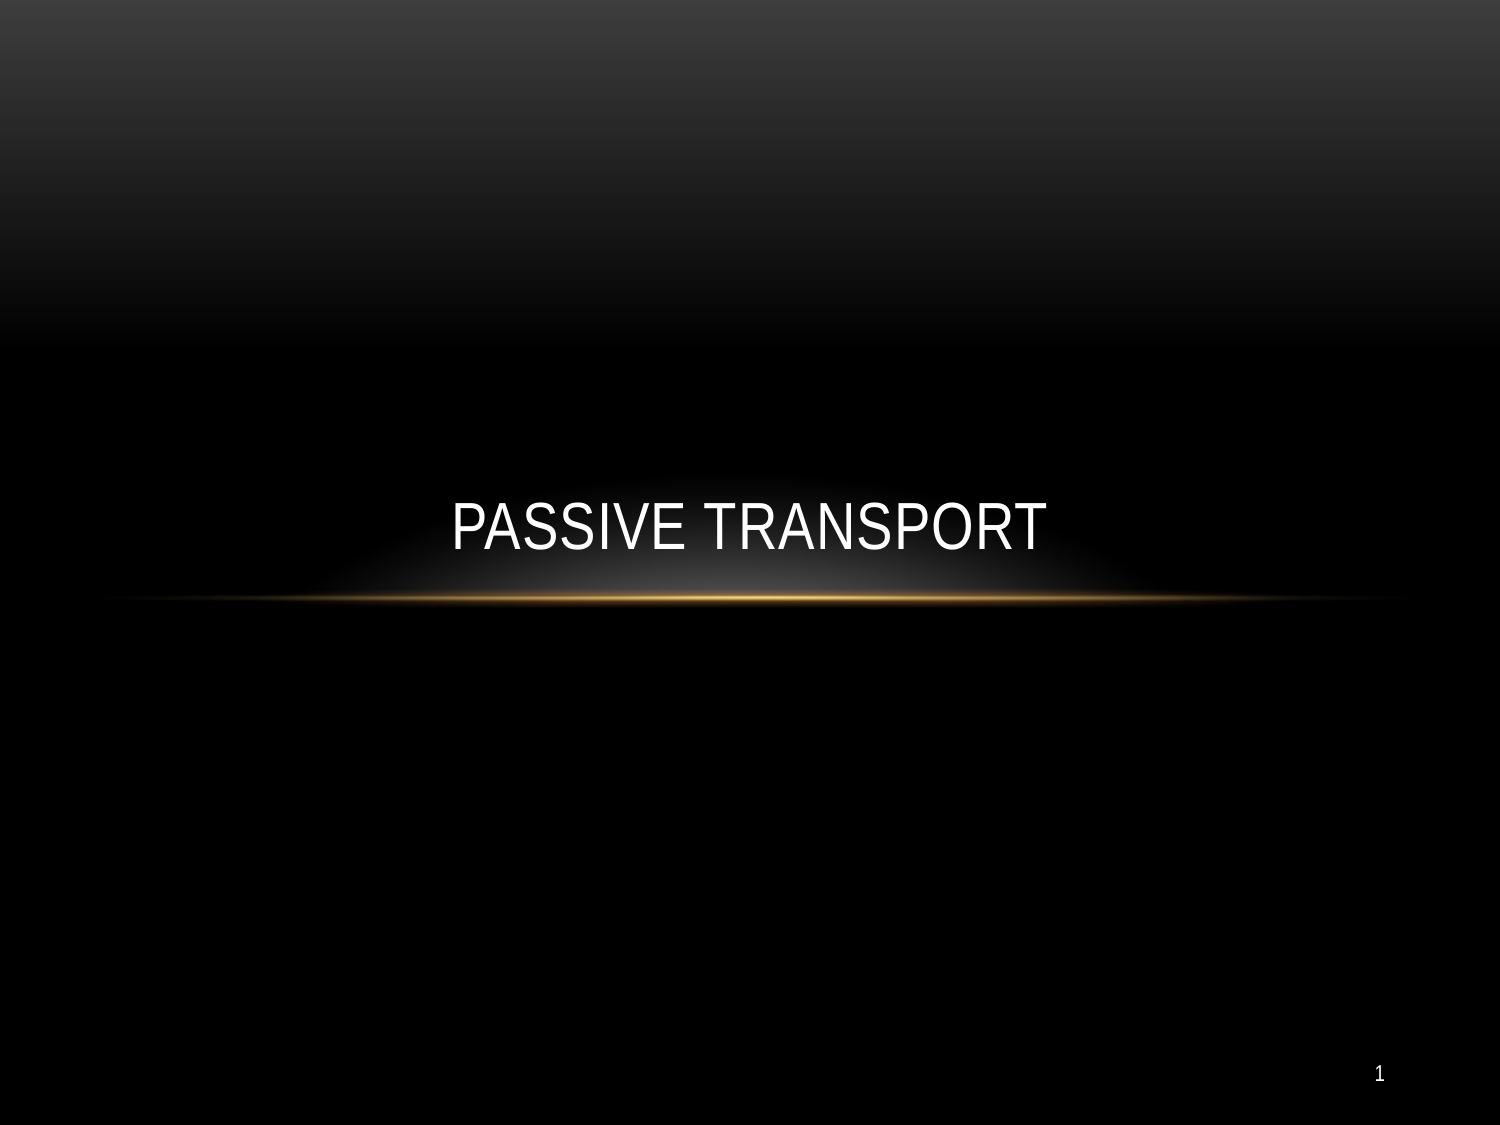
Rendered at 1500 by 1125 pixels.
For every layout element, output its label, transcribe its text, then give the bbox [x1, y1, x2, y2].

picture [0, 0, 1500, 750]
title Passive Transport [112, 329, 1388, 571]
slide_number 1 [1237, 1042, 1400, 1103]
